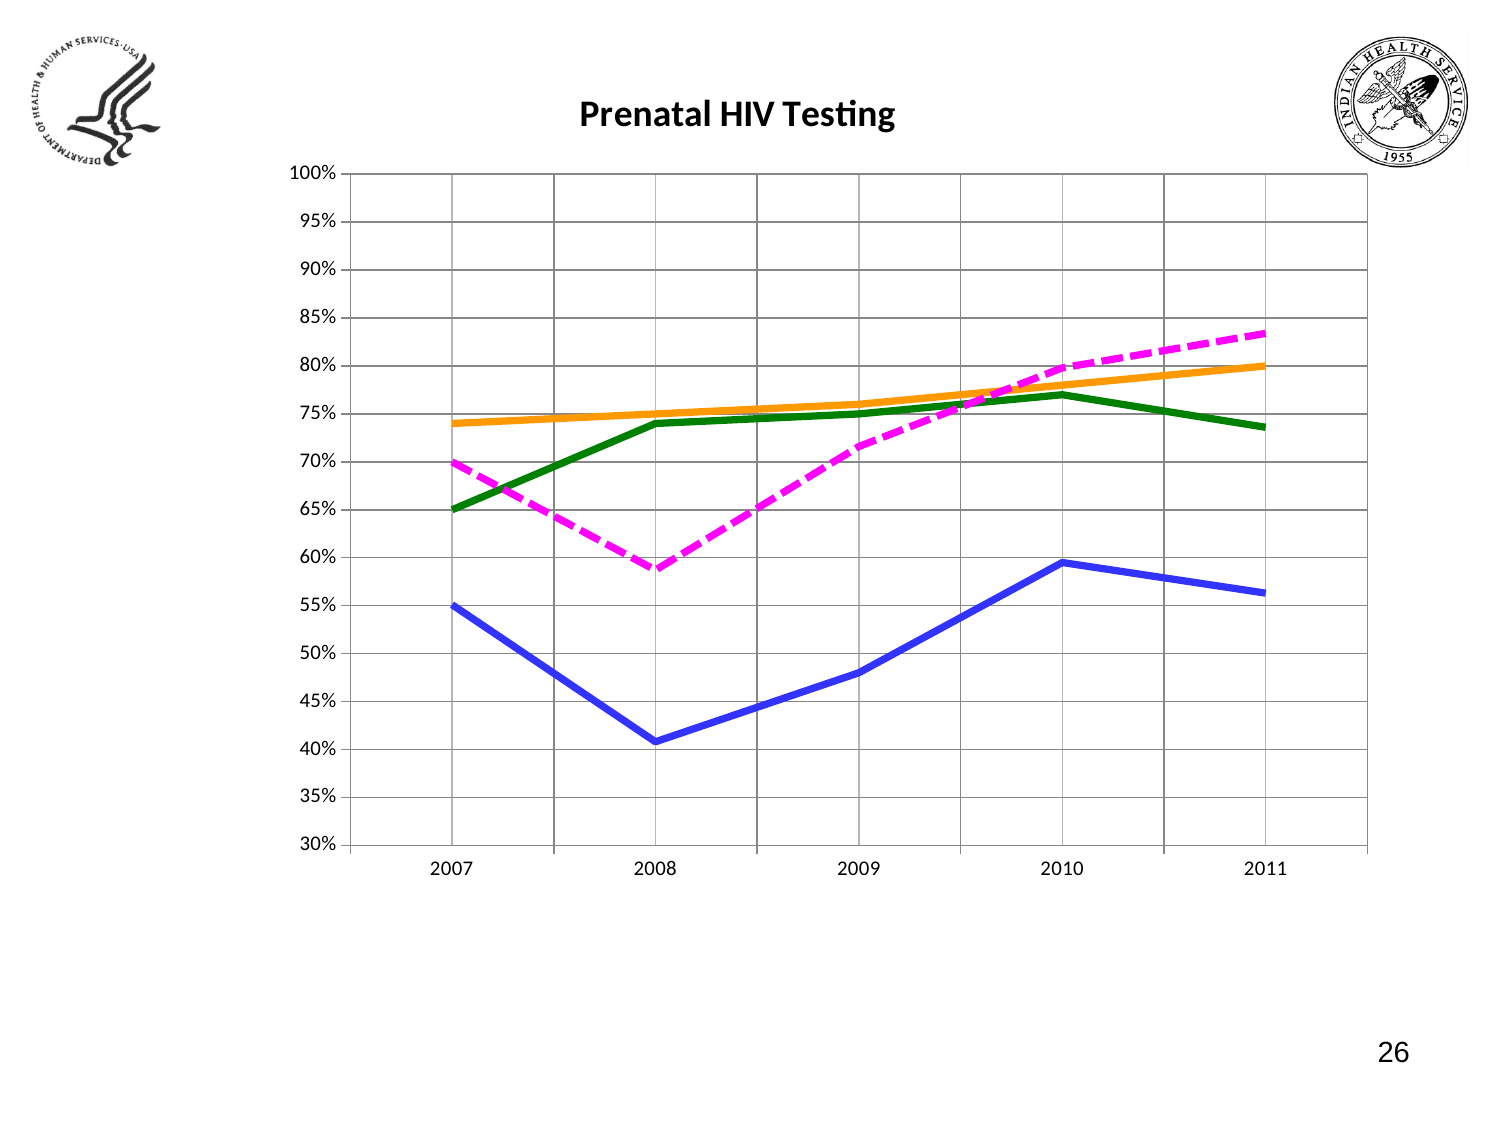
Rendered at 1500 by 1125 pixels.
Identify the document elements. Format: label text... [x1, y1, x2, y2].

slide_number 26 [1074, 1025, 1425, 1104]
picture [1333, 33, 1469, 169]
chart [62, 87, 1409, 1014]
picture [28, 33, 164, 169]
